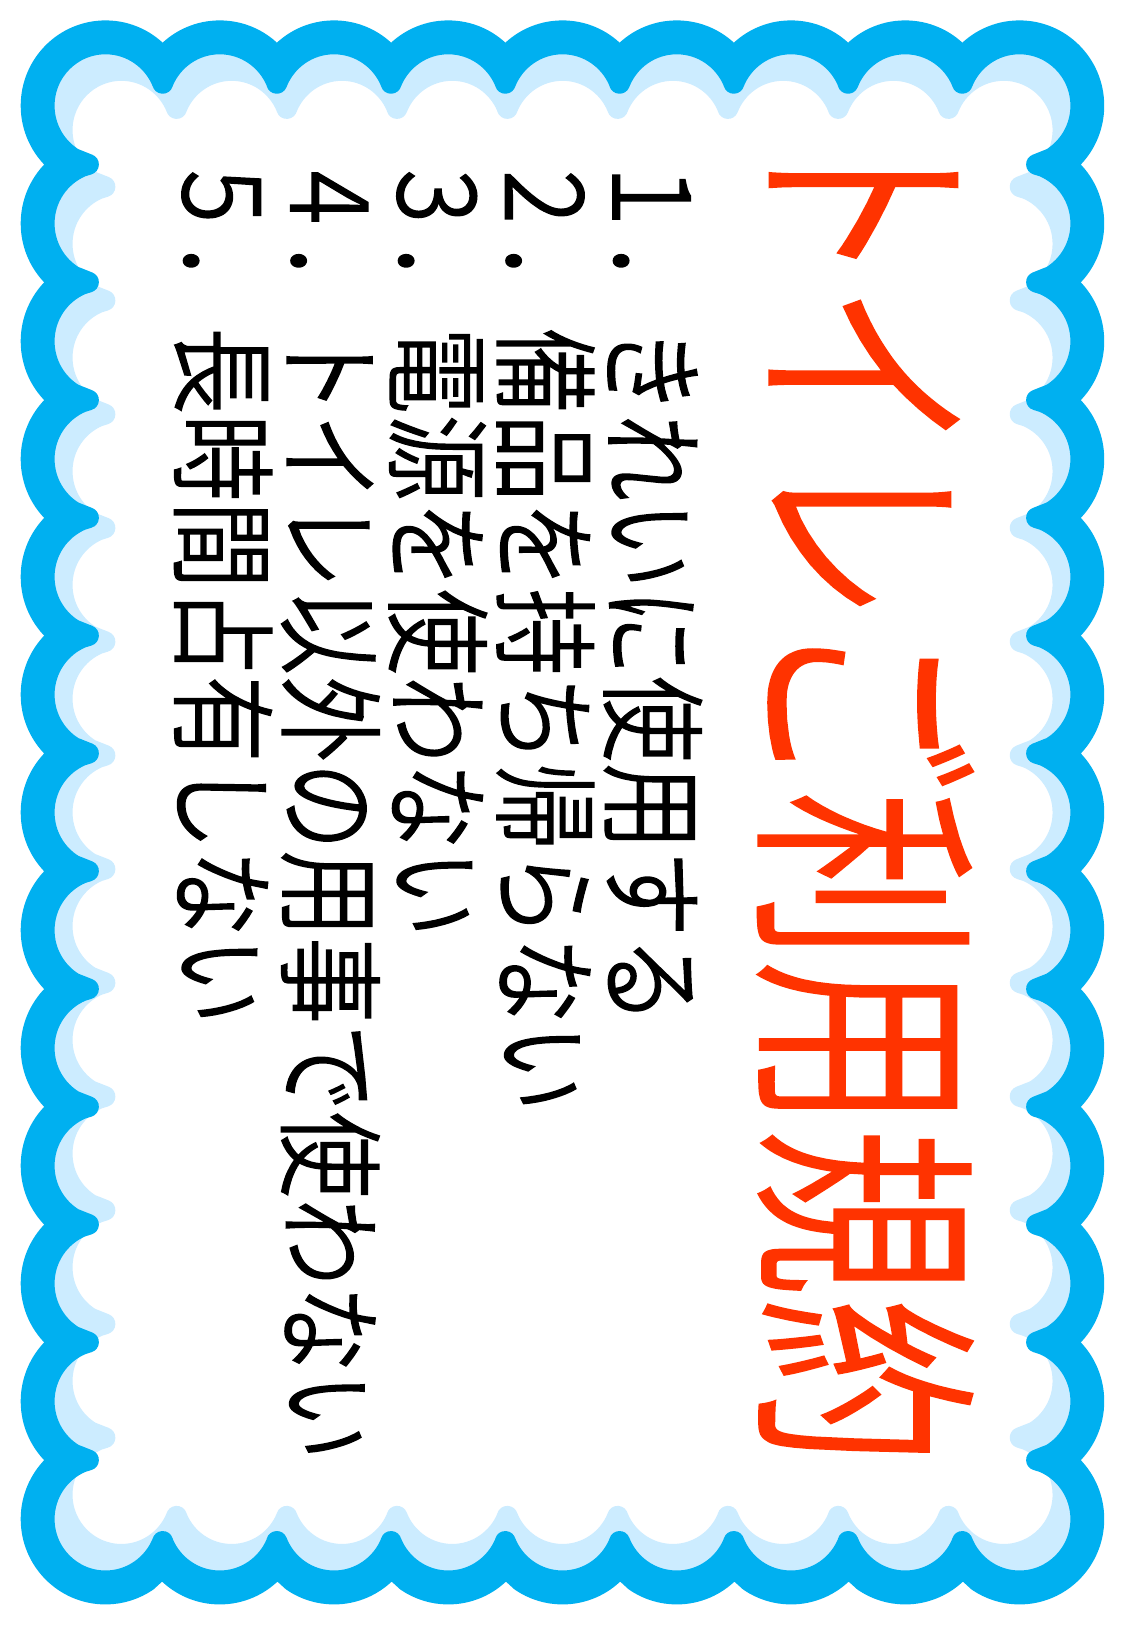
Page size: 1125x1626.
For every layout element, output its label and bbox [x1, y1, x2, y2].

text_box [1018, 1232, 1078, 1338]
text_box [1018, 287, 1078, 392]
text_box [47, 1111, 108, 1221]
text_box [48, 55, 1077, 151]
text_box [47, 519, 108, 1105]
text_box [48, 1353, 108, 1454]
text_box [29, 28, 1096, 1597]
text_box [47, 1232, 108, 1338]
text_box [48, 170, 108, 271]
text_box [1018, 1111, 1078, 1221]
text_box [1018, 170, 1077, 271]
text_box [1018, 403, 1078, 512]
text_box [47, 403, 108, 512]
text_box [48, 1473, 1077, 1570]
text_box [1018, 1353, 1077, 1454]
text_box [1018, 519, 1078, 1105]
text_box [47, 287, 108, 392]
